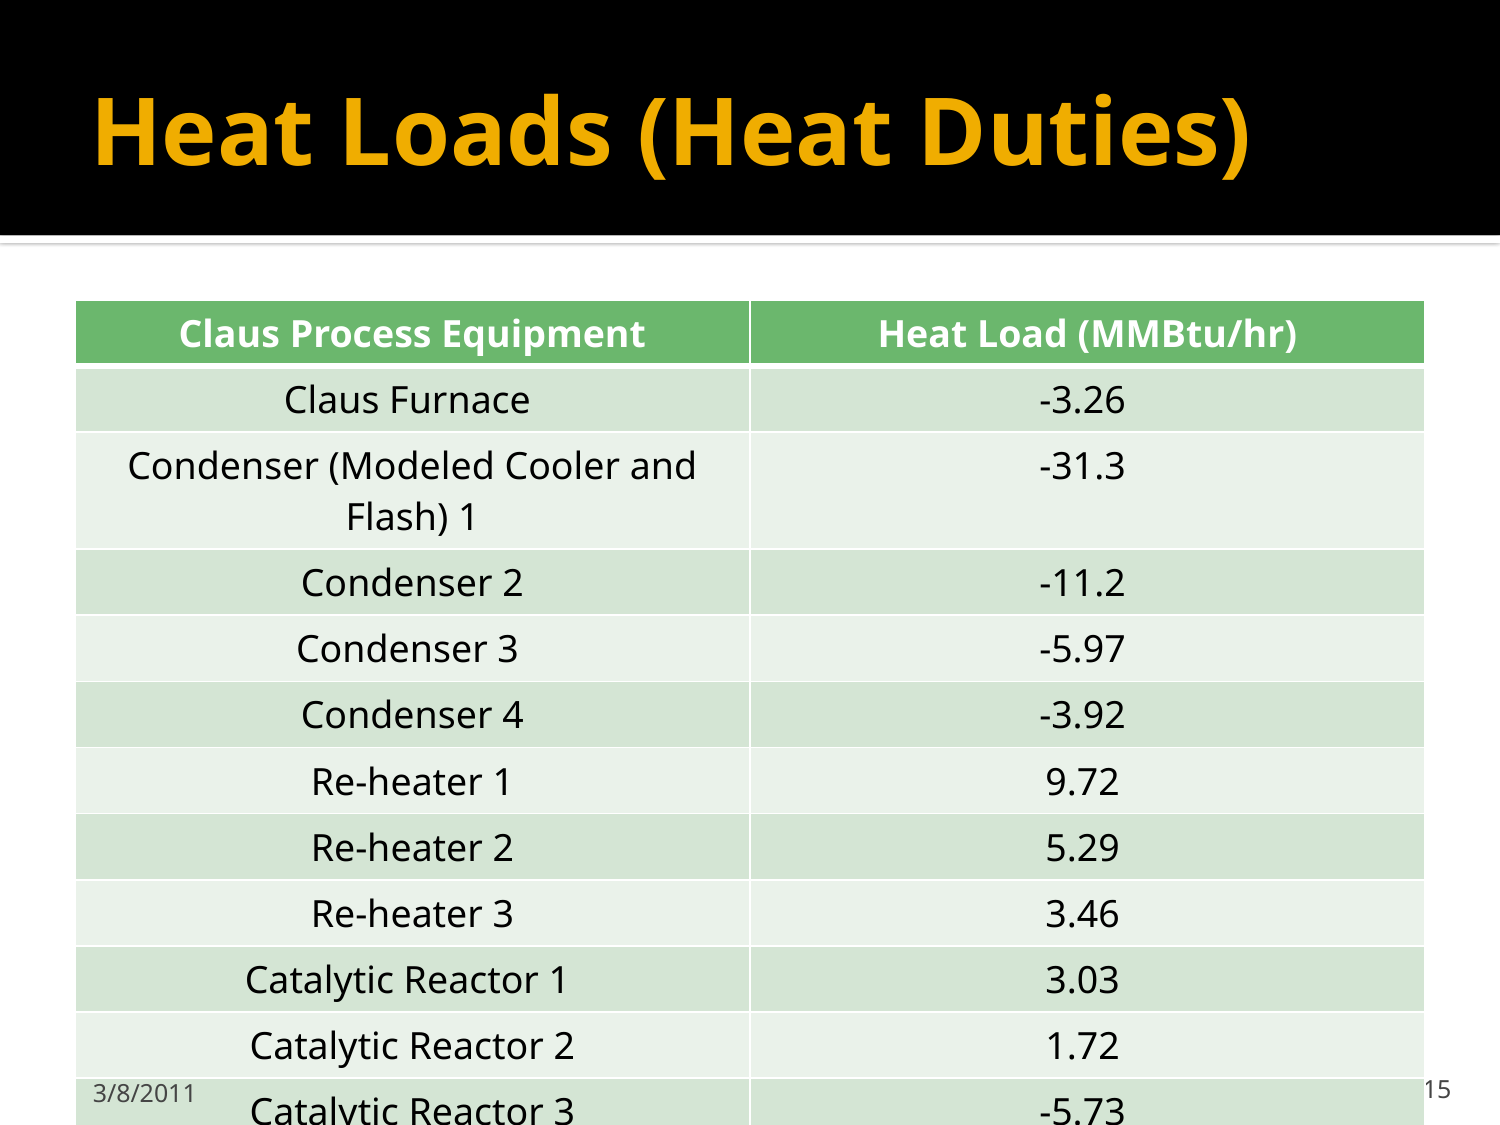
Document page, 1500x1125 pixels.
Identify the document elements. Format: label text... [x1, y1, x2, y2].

table_cell Condenser 3 [76, 616, 749, 681]
table_cell Catalytic Reactor 3 [76, 1079, 749, 1125]
table_header Claus Process Equipment [76, 301, 749, 363]
table_cell -31.3 [751, 433, 1424, 548]
table_cell -5.73 [751, 1079, 1424, 1125]
table_cell Catalytic Reactor 2 [76, 1013, 749, 1077]
table_cell Claus Furnace [76, 369, 749, 431]
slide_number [75, 1062, 425, 1108]
table_cell -3.92 [751, 682, 1424, 747]
table_cell Condenser (Modeled Cooler and Flash) 1 [76, 433, 749, 548]
slide_number 15 [1426, 1062, 1467, 1108]
table_cell Re-heater 2 [76, 814, 749, 879]
table_cell Condenser 4 [76, 682, 749, 747]
table_cell 9.72 [751, 748, 1424, 813]
table_cell 3.46 [751, 881, 1424, 945]
table_cell Condenser 2 [76, 550, 749, 614]
table_cell Catalytic Reactor 1 [76, 947, 749, 1011]
title Heat Loads (Heat Duties) [75, 25, 1425, 231]
table_cell 5.29 [751, 814, 1424, 879]
table_cell Re-heater 3 [76, 881, 749, 945]
table_cell Re-heater 1 [76, 748, 749, 813]
table_cell -5.97 [751, 616, 1424, 681]
table_cell 3.03 [751, 947, 1424, 1011]
table_header Heat Load (MMBtu/hr) [751, 301, 1424, 363]
table_cell 1.72 [751, 1013, 1424, 1077]
table_cell -3.26 [751, 369, 1424, 431]
table_cell -11.2 [751, 550, 1424, 614]
